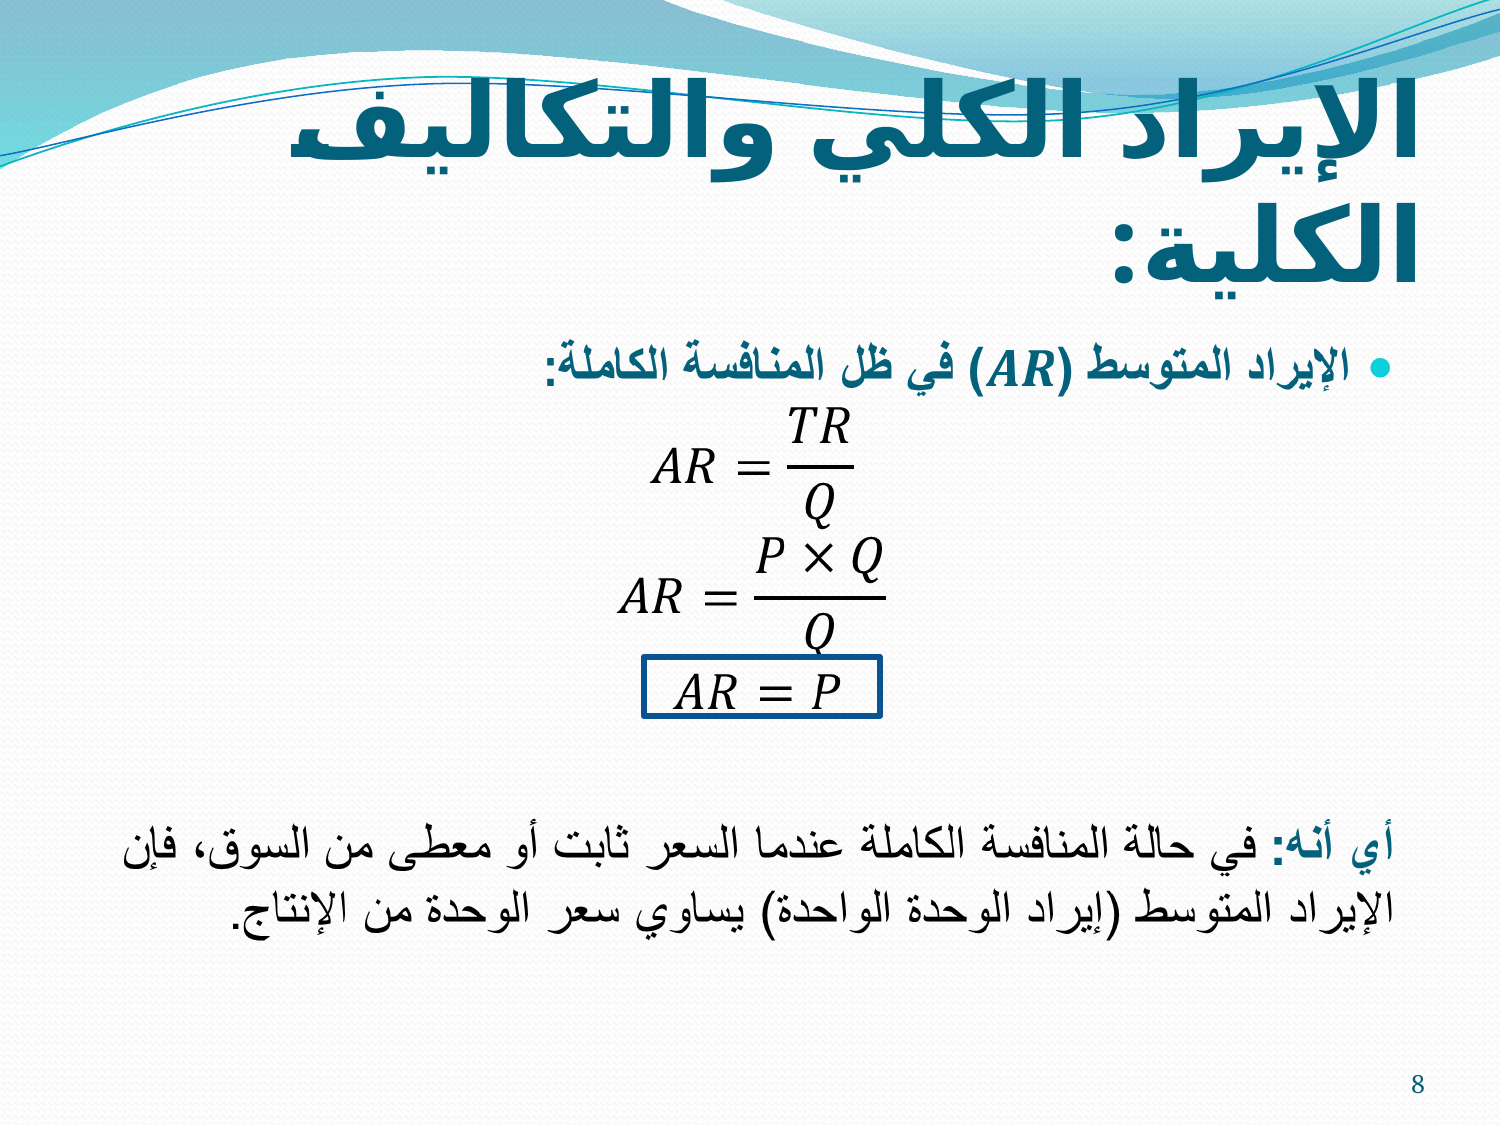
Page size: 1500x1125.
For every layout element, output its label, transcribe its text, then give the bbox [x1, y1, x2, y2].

list [75, 317, 1425, 1038]
title الإيراد الكلي والتكاليف الكلية: [75, 115, 1425, 303]
slide_number 8 [1299, 1042, 1425, 1103]
text_box [642, 655, 882, 718]
